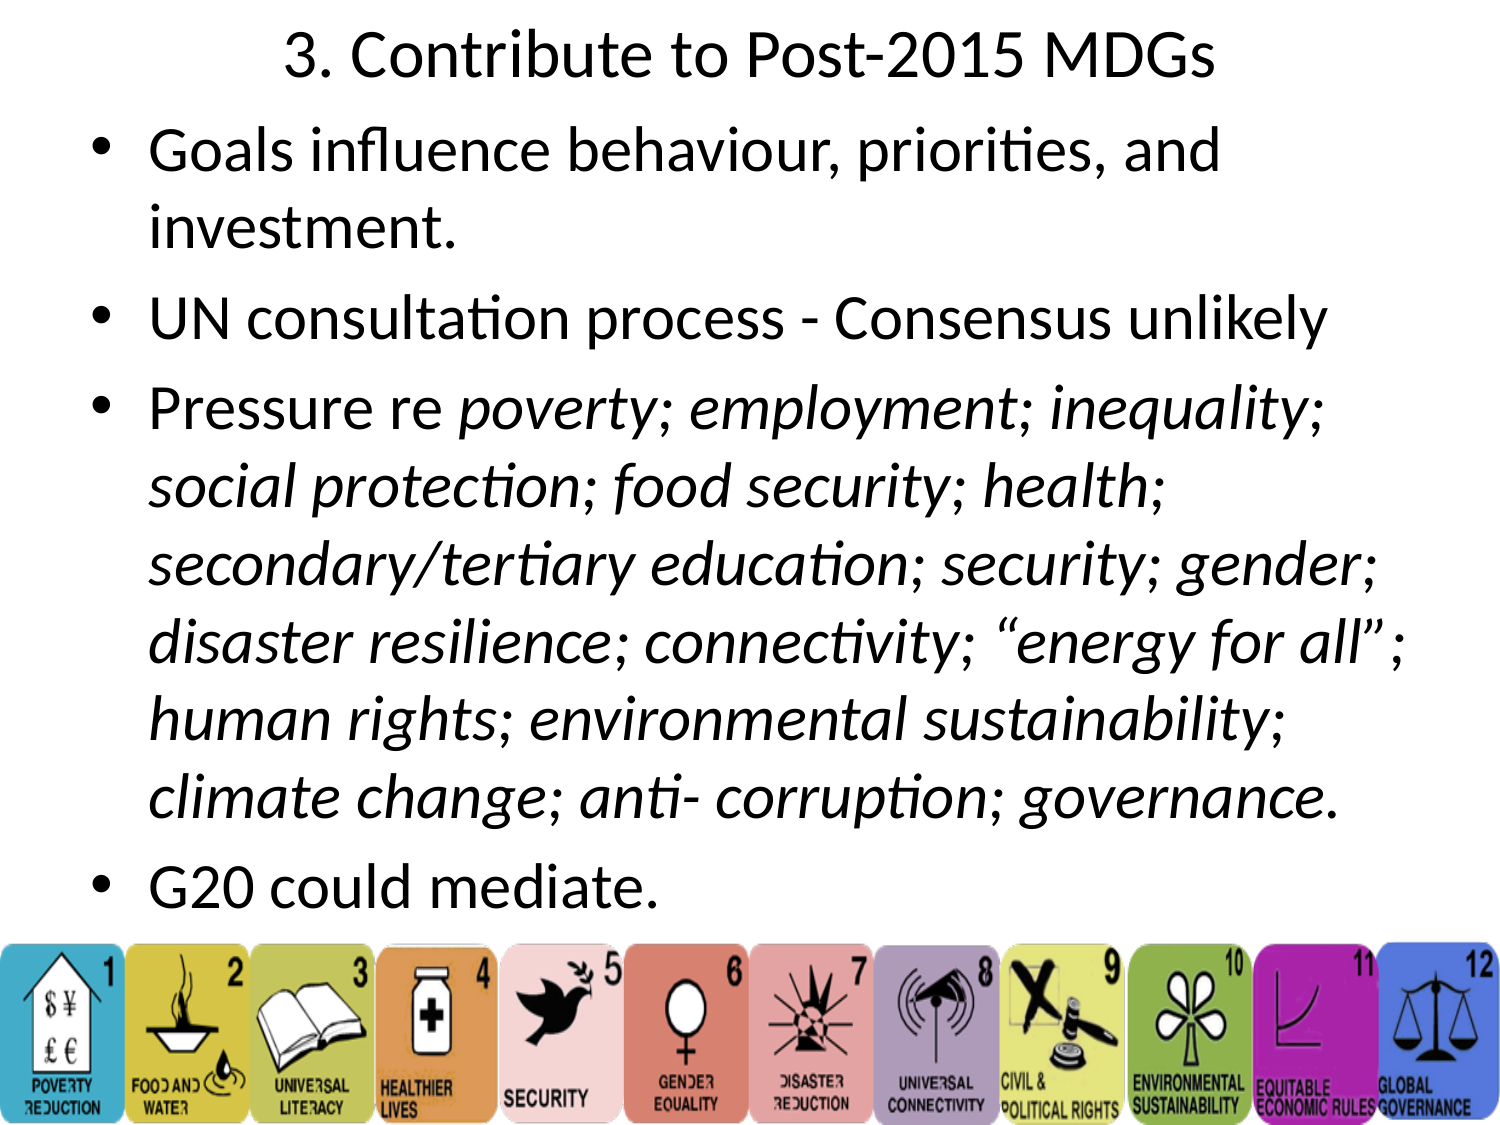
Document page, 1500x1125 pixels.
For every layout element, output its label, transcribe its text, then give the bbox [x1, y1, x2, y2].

title 3. Contribute to Post-2015 MDGs [75, 0, 1425, 99]
list Goals influence behaviour, priorities, and investment. UN consultation process - Consensus unlikely Pressure re poverty; employment; inequality; social protection; food security; health; secondary/tertiary education; security; gender; disaster resilience; connectivity; “energy for all”; human rights; environmental sustainability; climate change; anti- corruption; governance. G20 could mediate. [75, 99, 1425, 940]
picture [0, 941, 1500, 1125]
